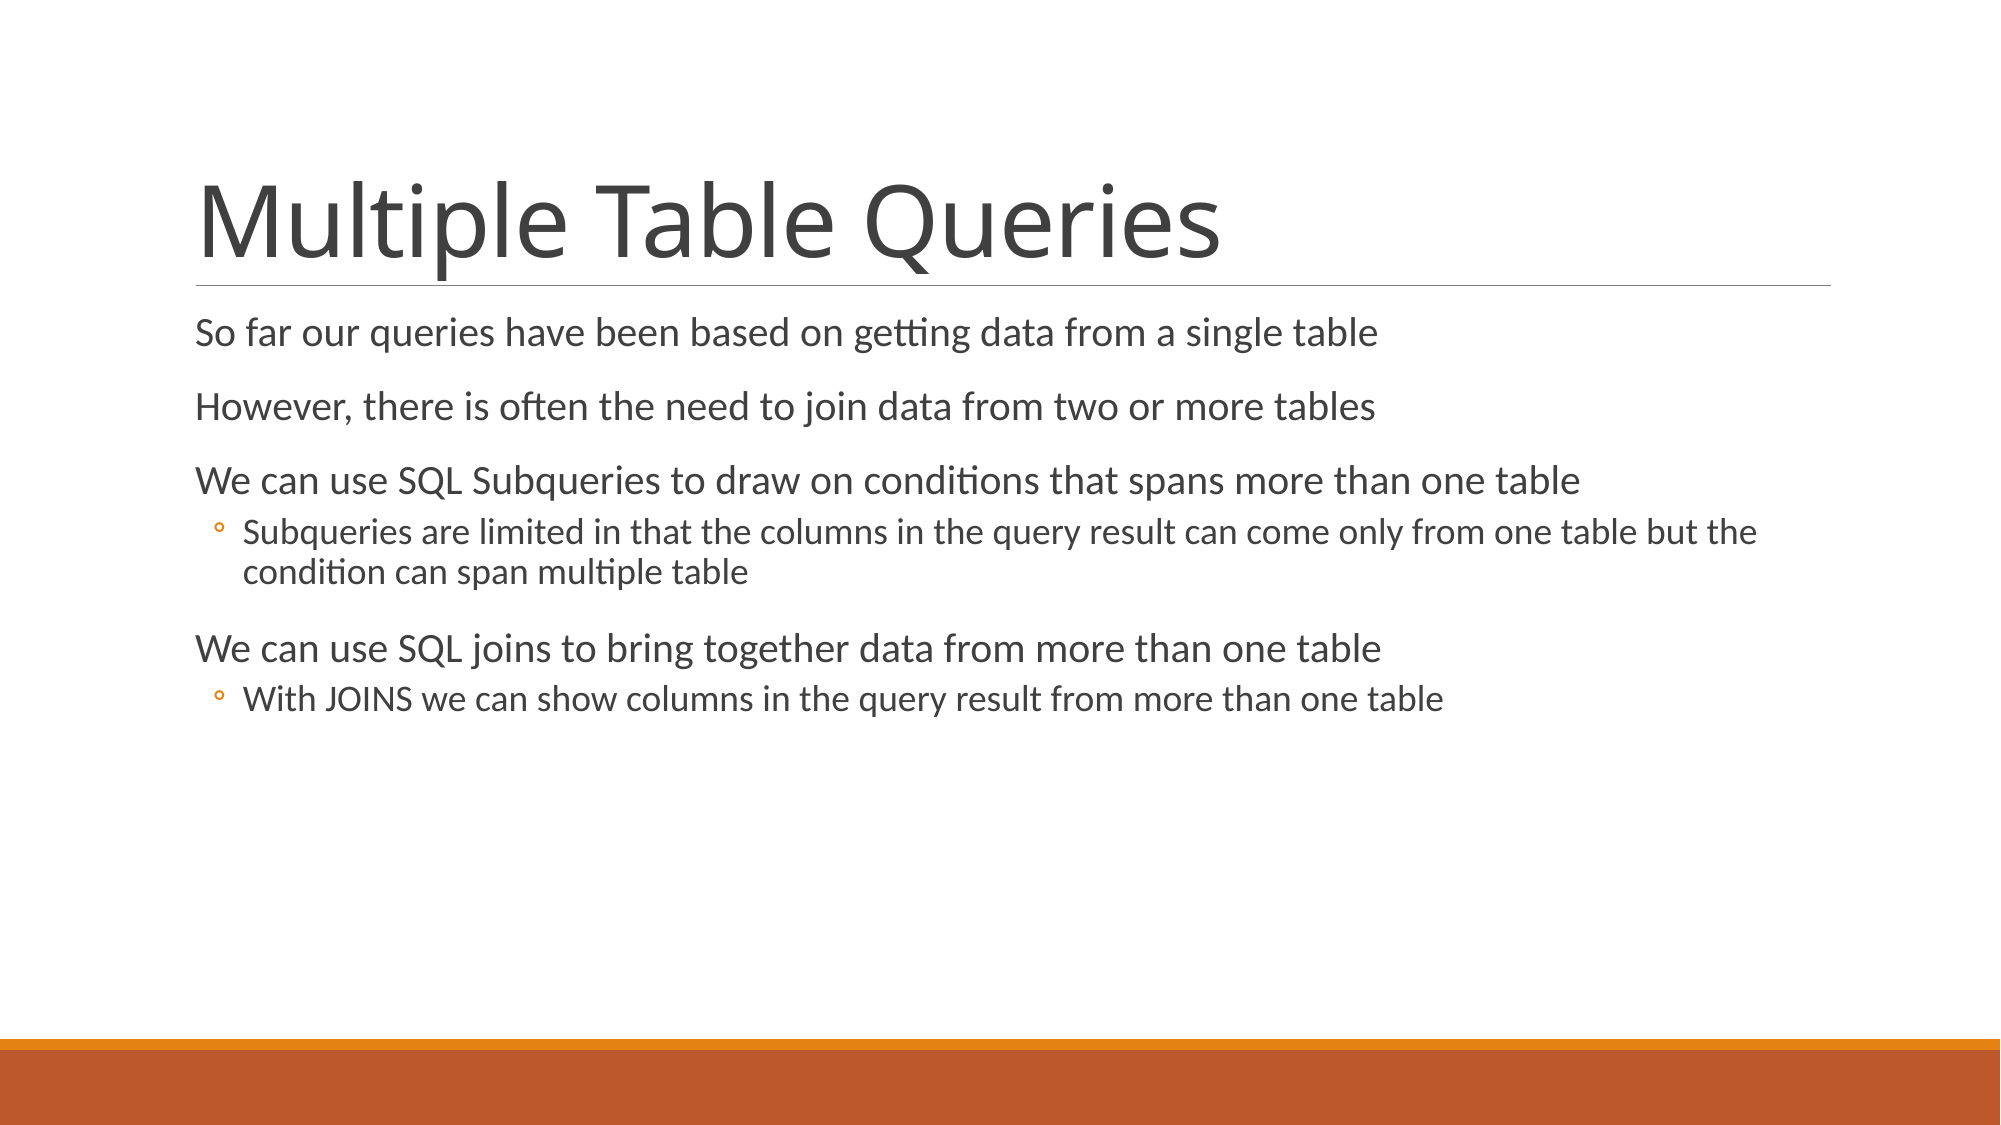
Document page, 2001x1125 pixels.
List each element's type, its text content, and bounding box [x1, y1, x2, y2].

list So far our queries have been based on getting data from a single table However, there is often the need to join data from two or more tables We can use SQL Subqueries to draw on conditions that spans more than one table Subqueries are limited in that the columns in the query result can come only from one table but the condition can span multiple table We can use SQL joins to bring together data from more than one table With JOINS we can show columns in the query result from more than one table [180, 302, 1830, 963]
title Multiple Table Queries [180, 47, 1830, 285]
